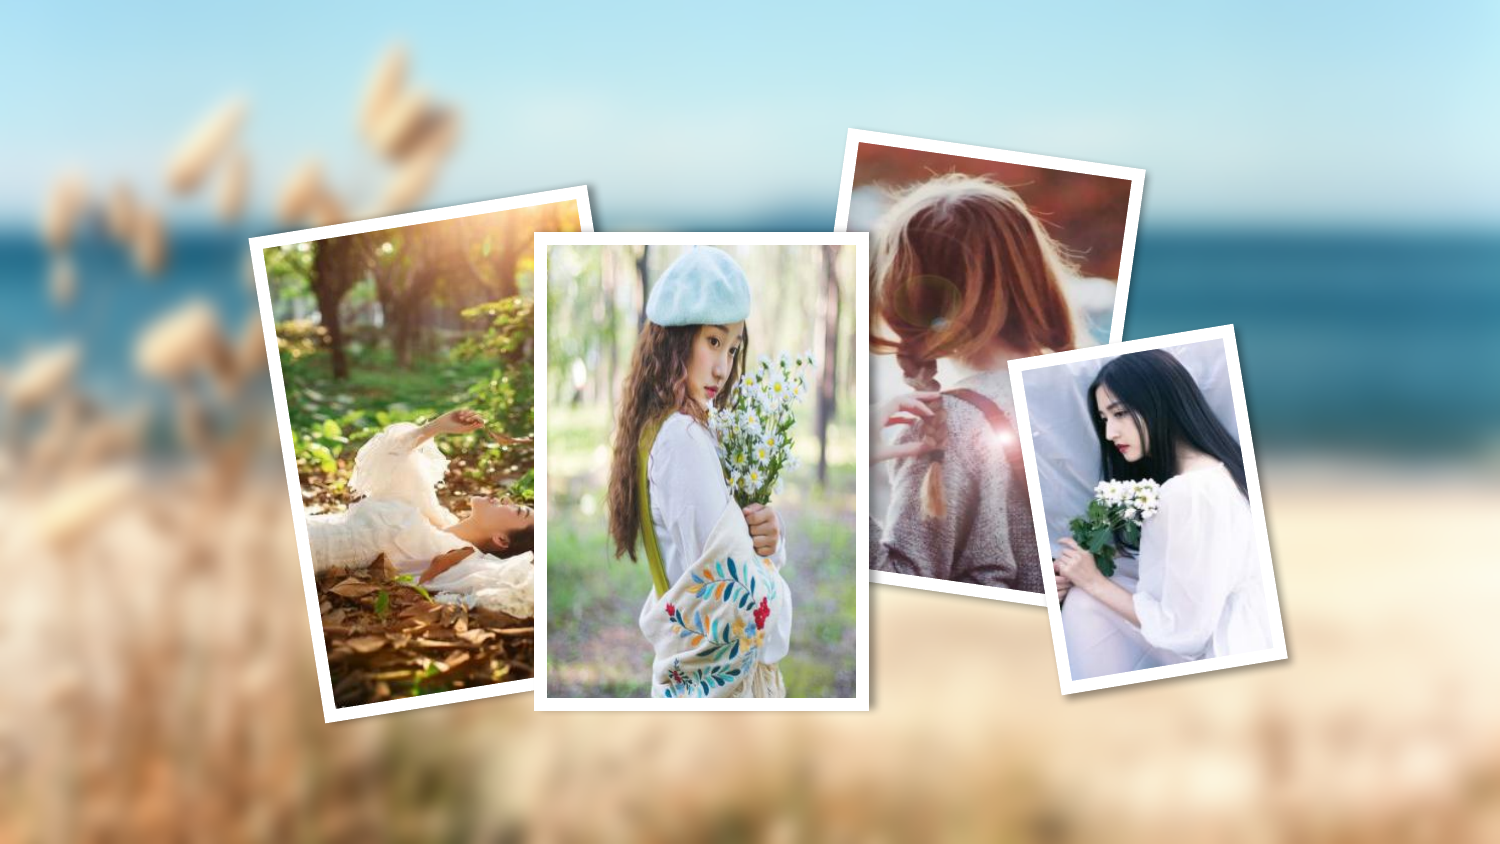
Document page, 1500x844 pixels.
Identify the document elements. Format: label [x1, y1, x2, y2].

picture [0, 0, 1500, 844]
text_box [540, 238, 863, 705]
text_box [255, 191, 588, 717]
text_box [839, 134, 1139, 601]
text_box [1014, 330, 1281, 689]
